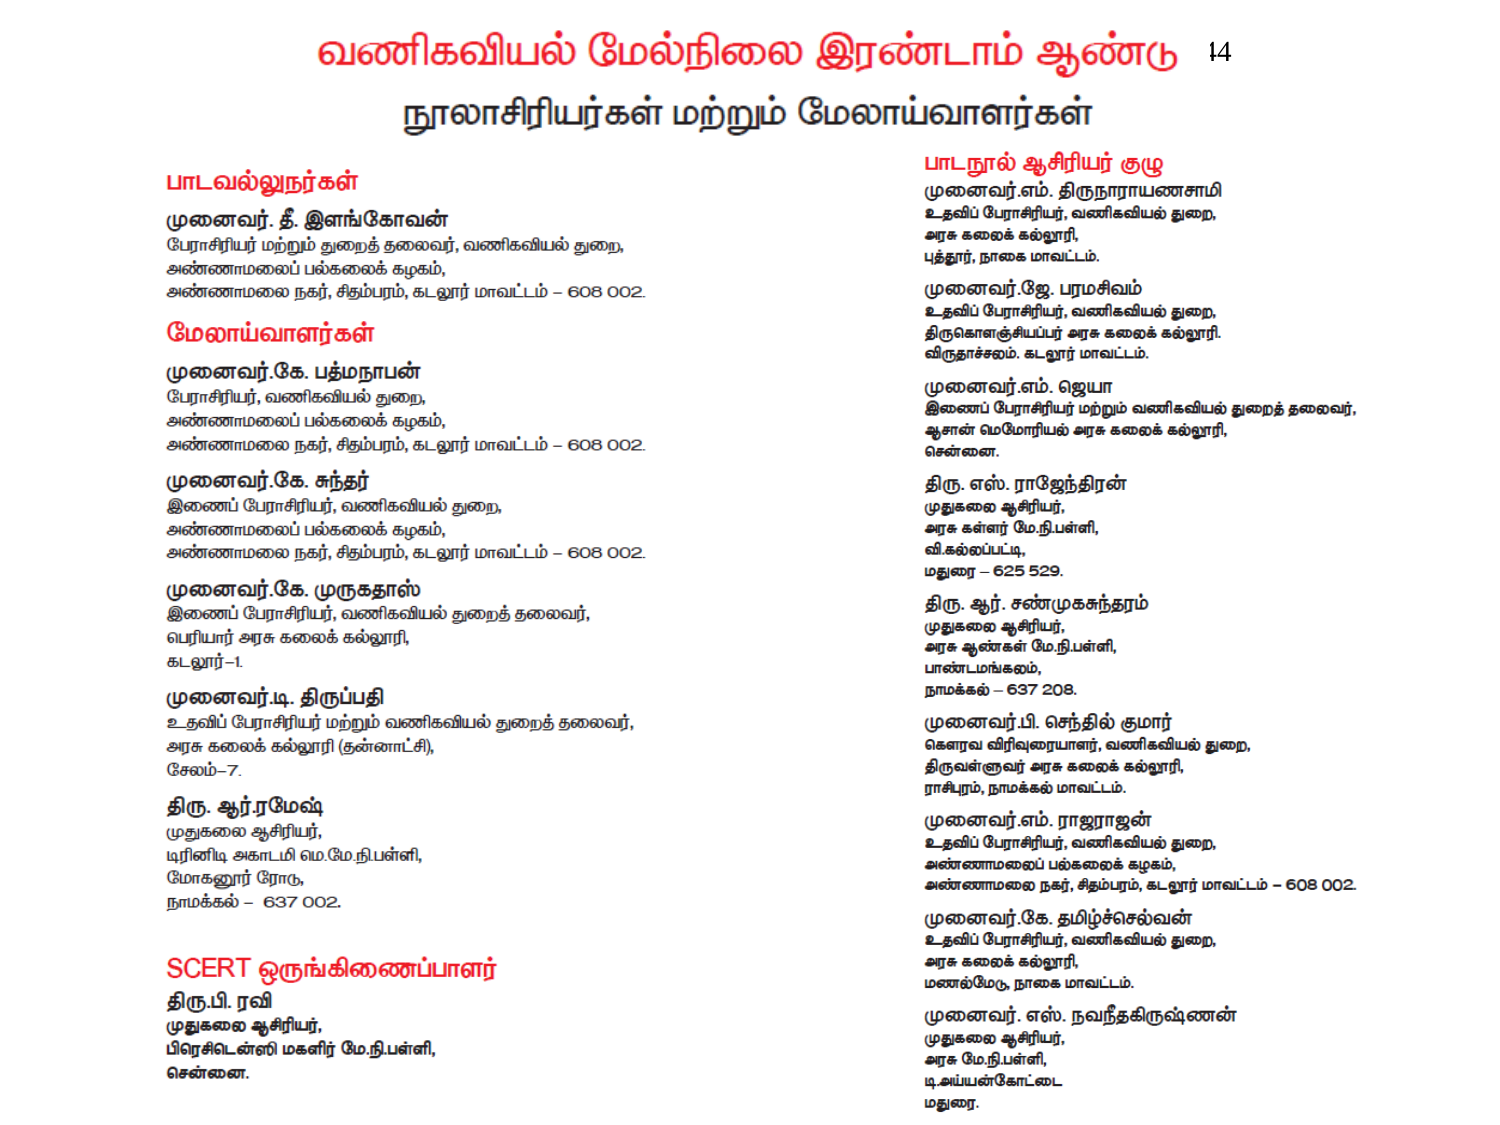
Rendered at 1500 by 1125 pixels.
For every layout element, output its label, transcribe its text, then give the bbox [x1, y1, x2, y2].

picture [124, 4, 1376, 1125]
slide_number 44 [1187, 0, 1500, 75]
